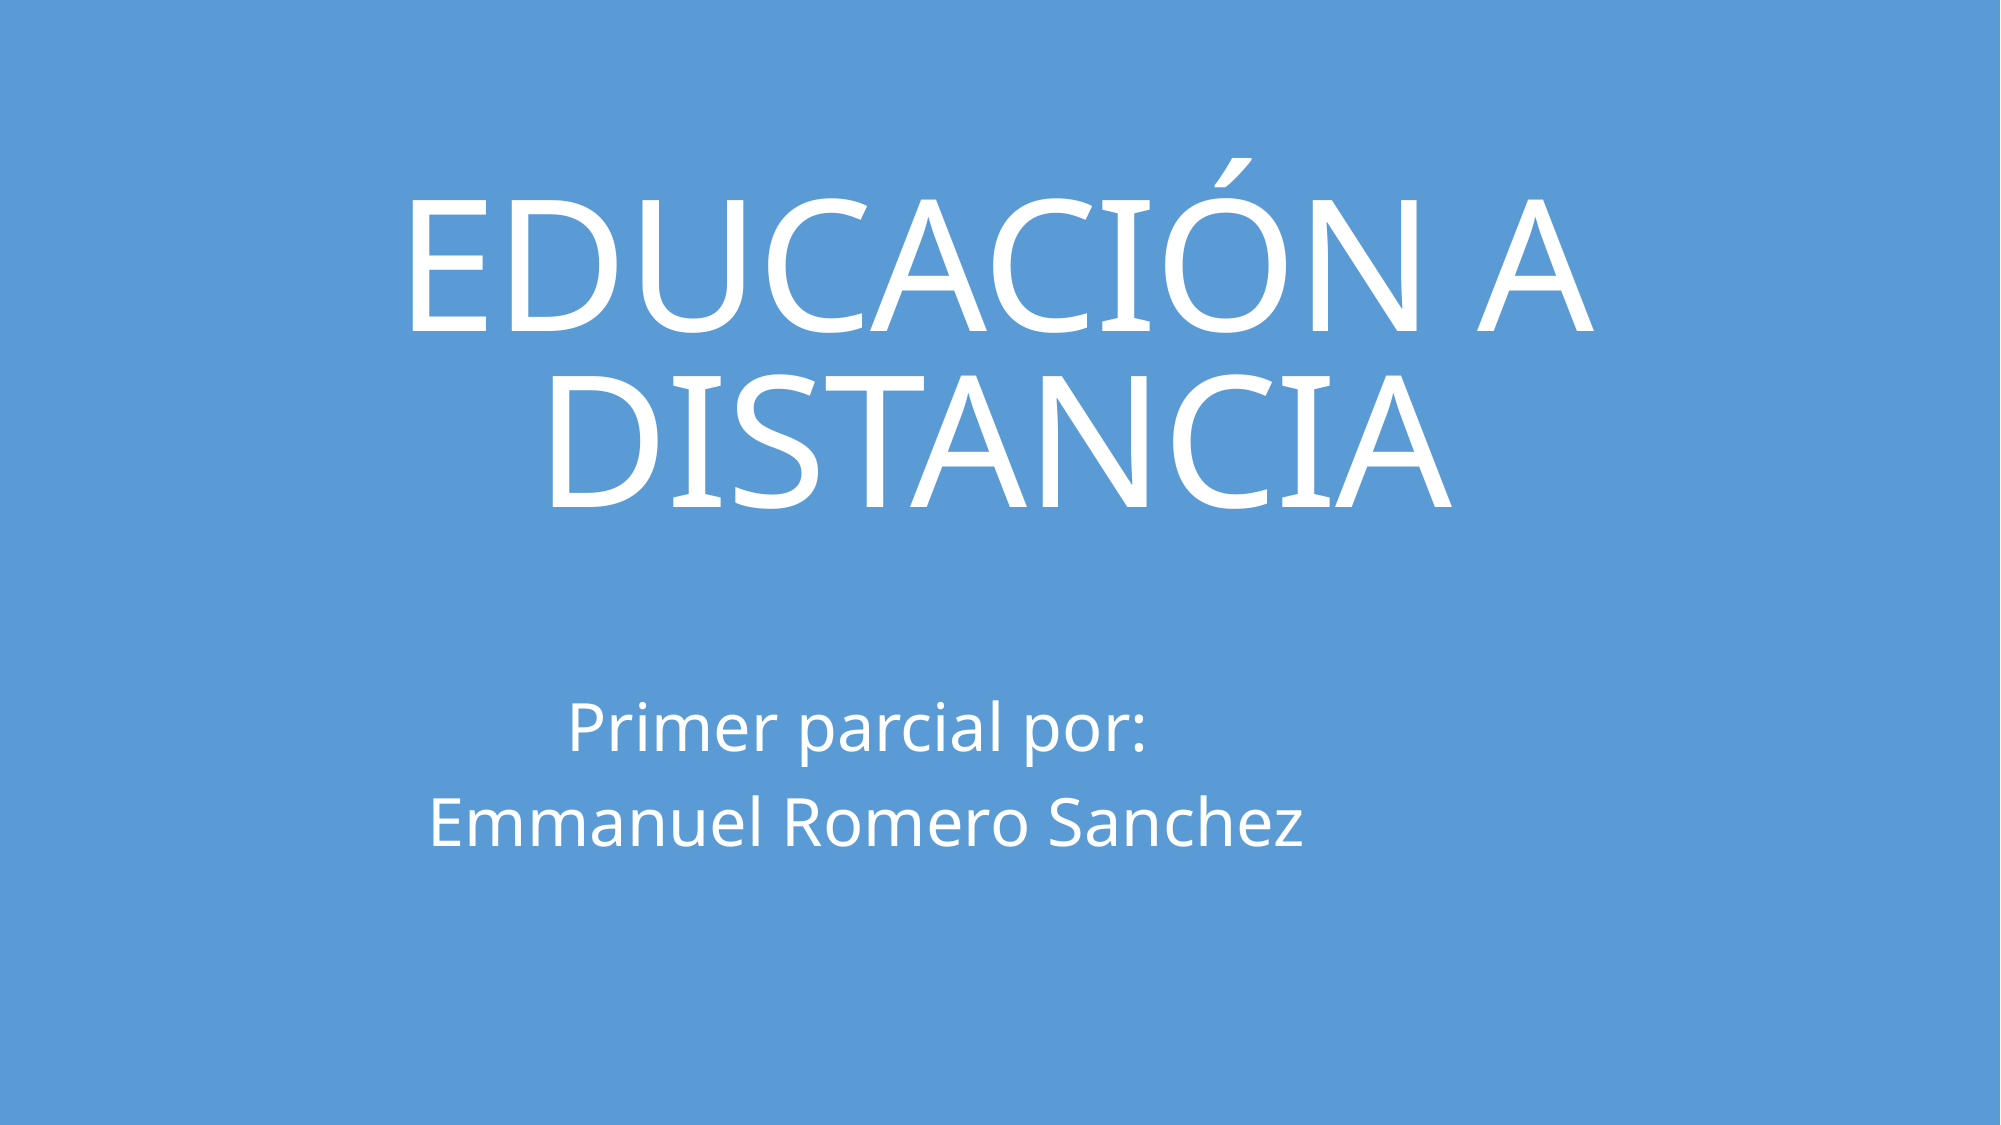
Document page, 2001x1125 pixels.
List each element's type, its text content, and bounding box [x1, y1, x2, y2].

subtitle Primer parcial por: Emmanuel Romero Sanchez [109, 690, 1624, 961]
title EDUCACIÓN A DISTANCIA [109, 0, 1879, 550]
